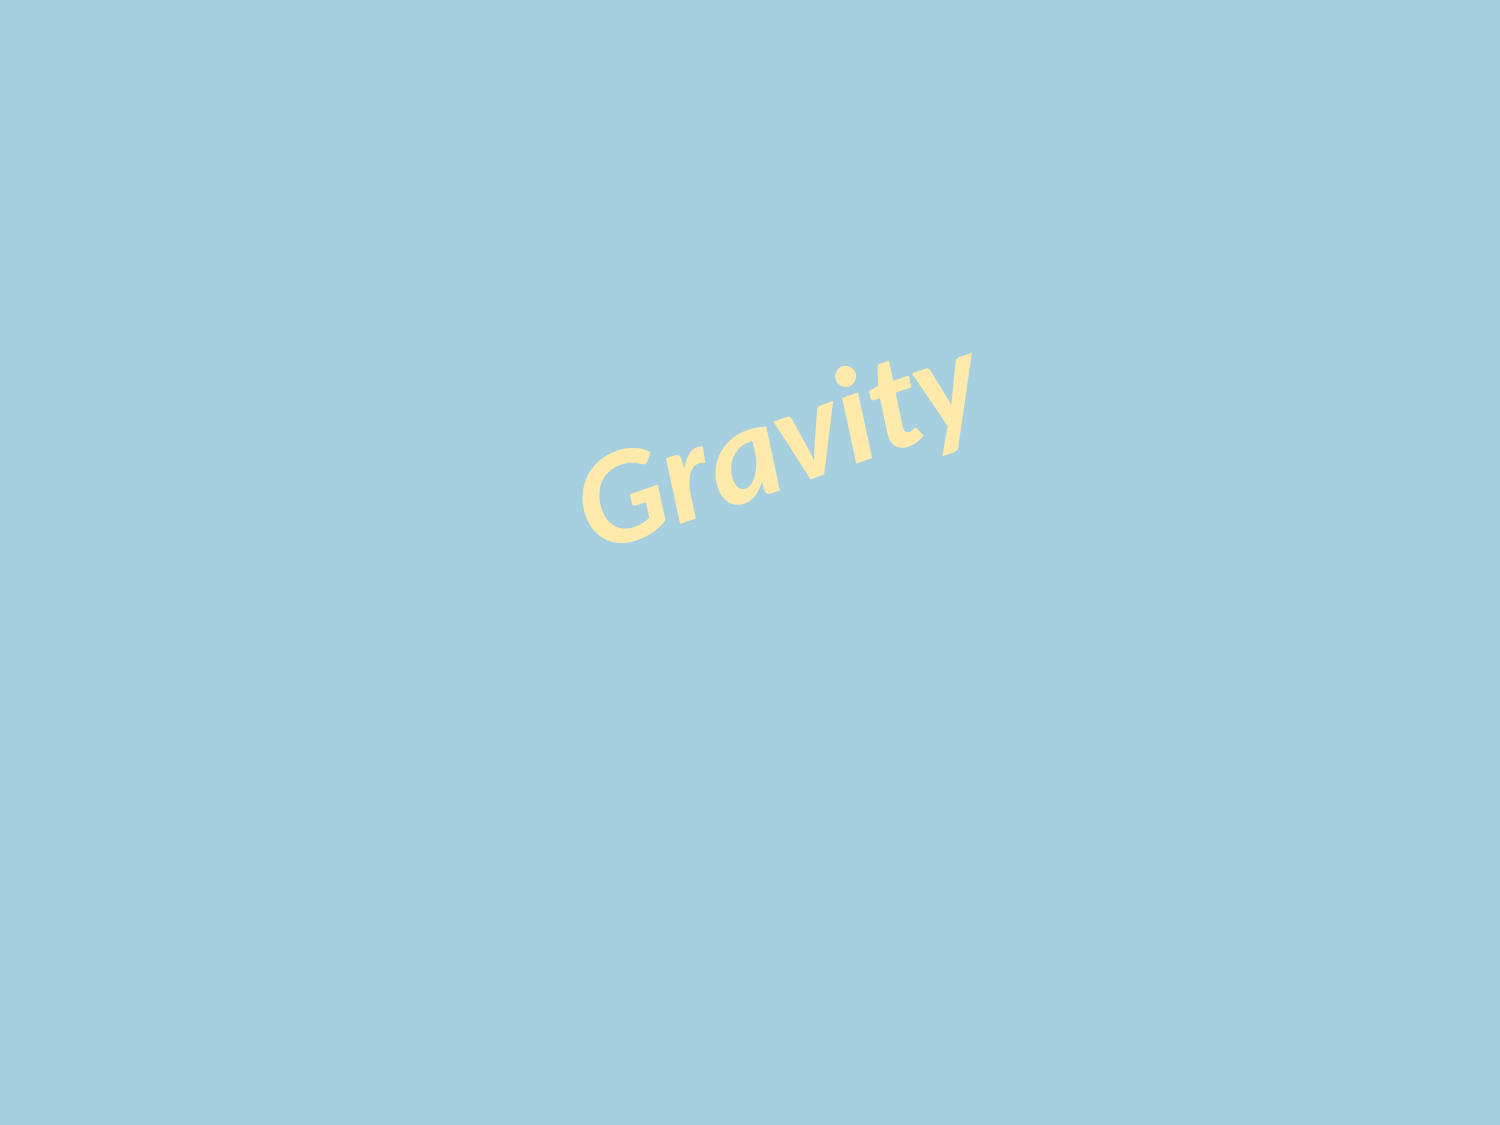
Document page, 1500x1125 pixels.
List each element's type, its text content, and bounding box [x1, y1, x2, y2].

title Gravity [73, 59, 1477, 809]
